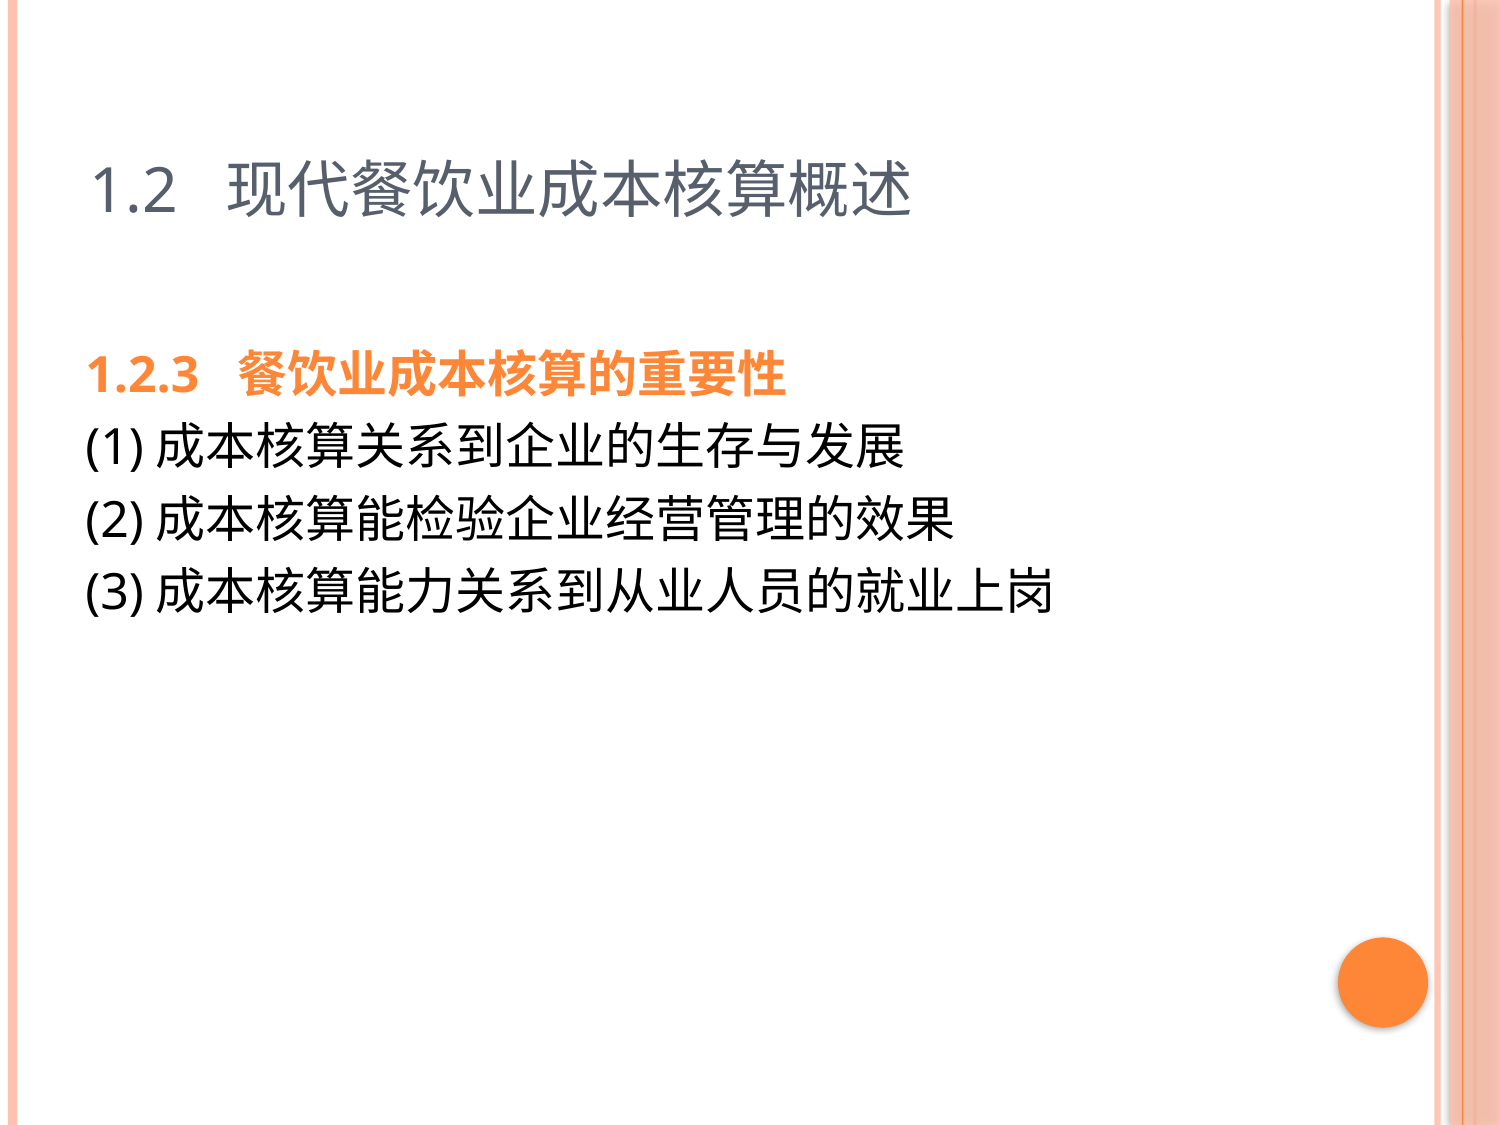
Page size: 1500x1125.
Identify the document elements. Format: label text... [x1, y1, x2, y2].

title 1.2 现代餐饮业成本核算概述 [75, 45, 1300, 233]
list 1.2.3 餐饮业成本核算的重要性 (1)成本核算关系到企业的生存与发展 (2)成本核算能检验企业经营管理的效果 (3)成本核算能力关系到从业人员的就业上岗 [70, 262, 1324, 1063]
